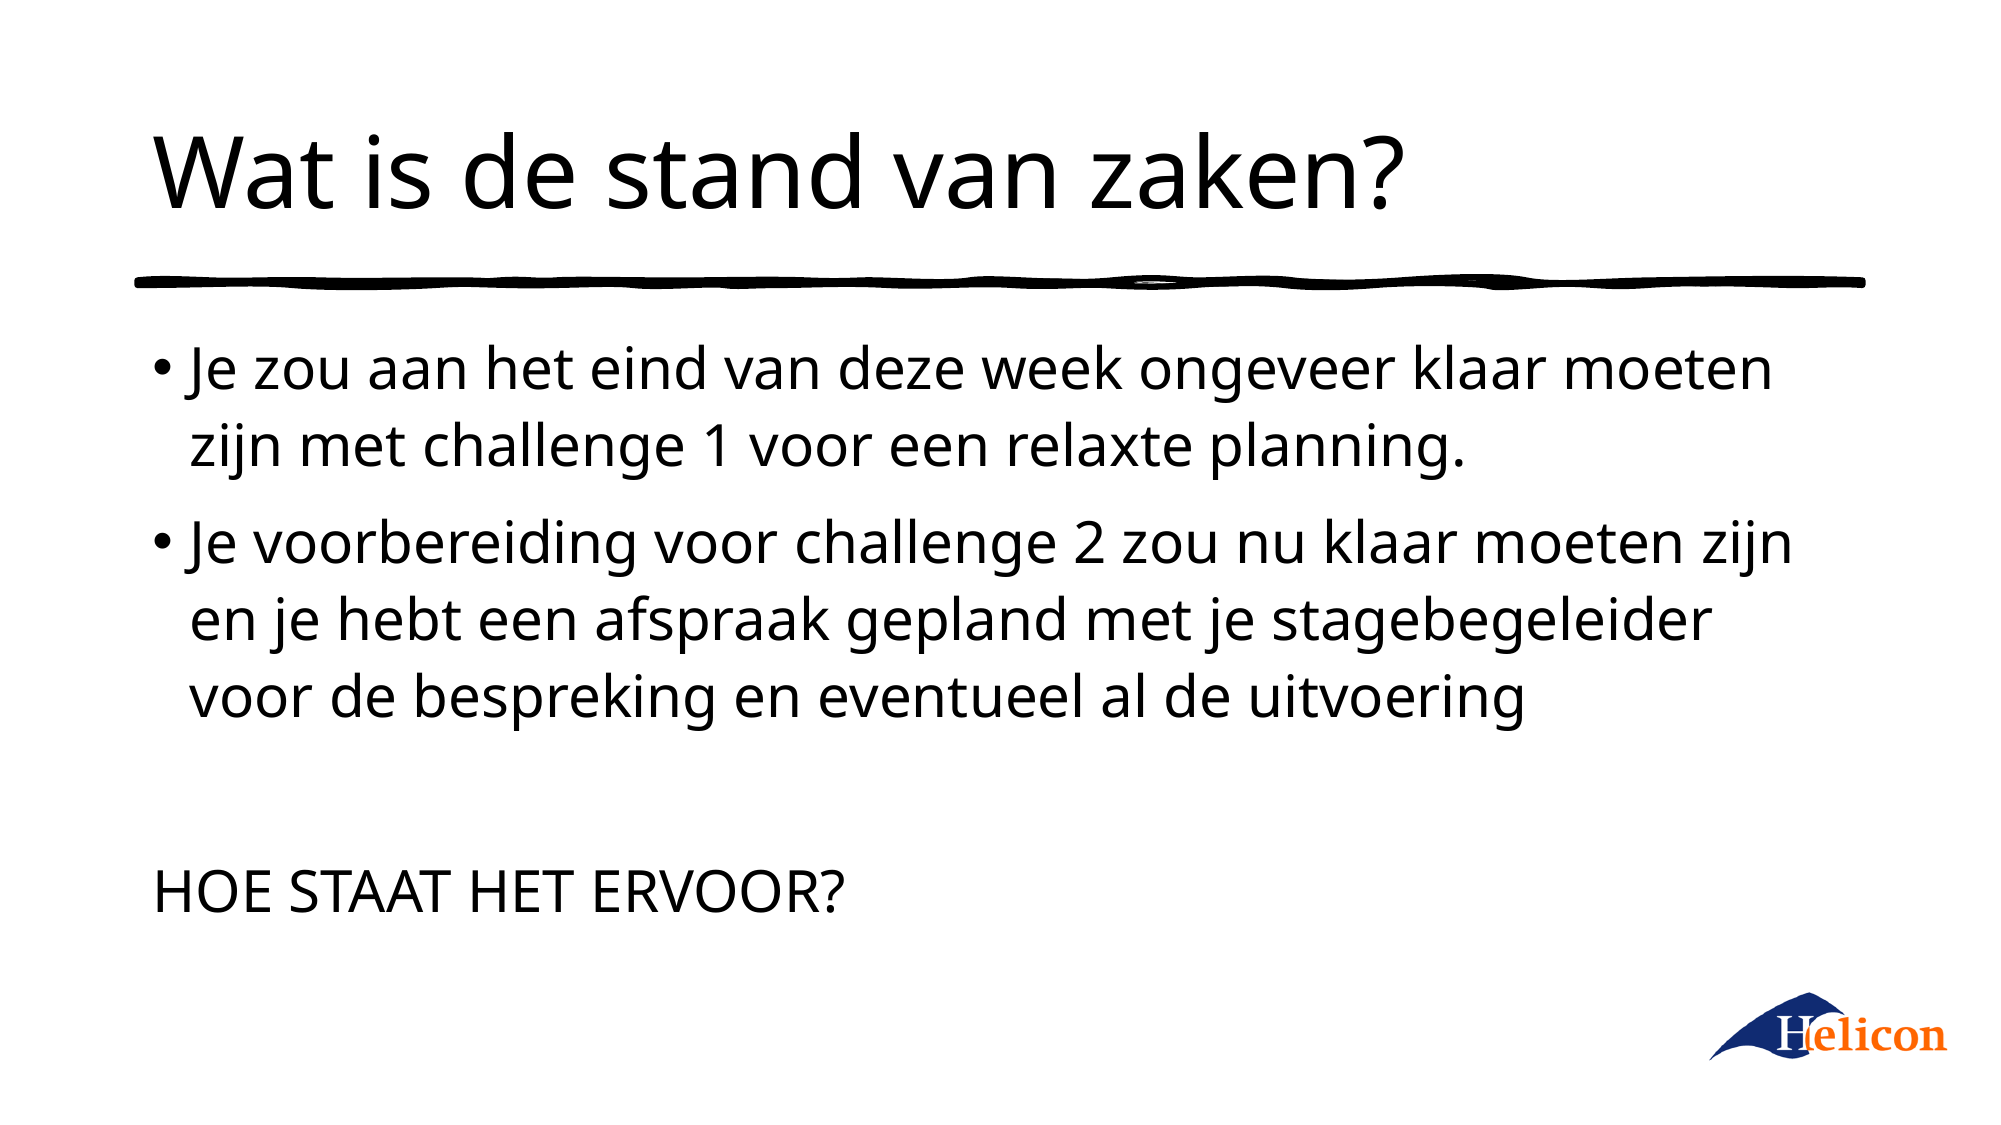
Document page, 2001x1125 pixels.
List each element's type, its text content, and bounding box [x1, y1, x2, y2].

picture [1671, 952, 2000, 1125]
title Wat is de stand van zaken? [137, 59, 1863, 278]
list Je zou aan het eind van deze week ongeveer klaar moeten zijn met challenge 1 voor een relaxte planning. Je voorbereiding voor challenge 2 zou nu klaar moeten zijn en je hebt een afspraak gepland met je stagebegeleider voor de bespreking en eventueel al de uitvoering HOE STAAT HET ERVOOR? [137, 316, 1863, 1031]
